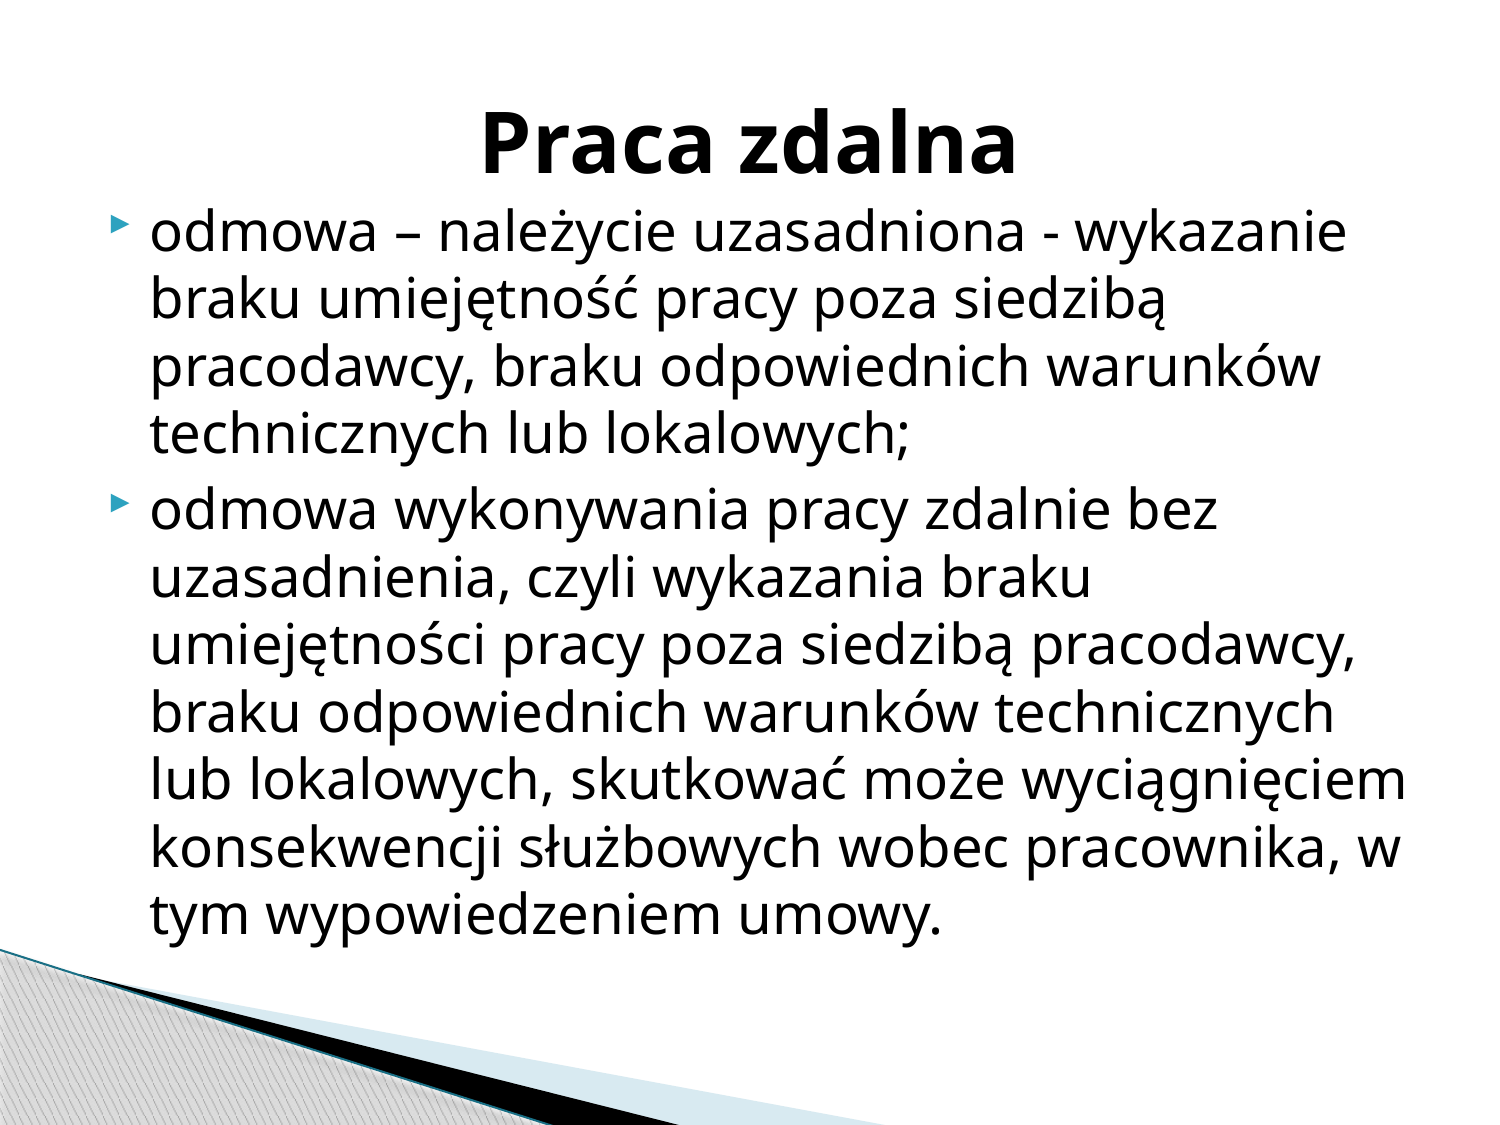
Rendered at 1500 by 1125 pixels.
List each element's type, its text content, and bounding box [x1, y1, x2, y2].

list odmowa – należycie uzasadniona - wykazanie braku umiejętność pracy poza siedzibą pracodawcy, braku odpowiednich warunków technicznych lub lokalowych; odmowa wykonywania pracy zdalnie bez uzasadnienia, czyli wykazania braku umiejętności pracy poza siedzibą pracodawcy, braku odpowiednich warunków technicznych lub lokalowych, skutkować może wyciągnięciem konsekwencji służbowych wobec pracownika, w tym wypowiedzeniem umowy. [75, 233, 1425, 1055]
title Praca zdalna [75, 45, 1425, 233]
